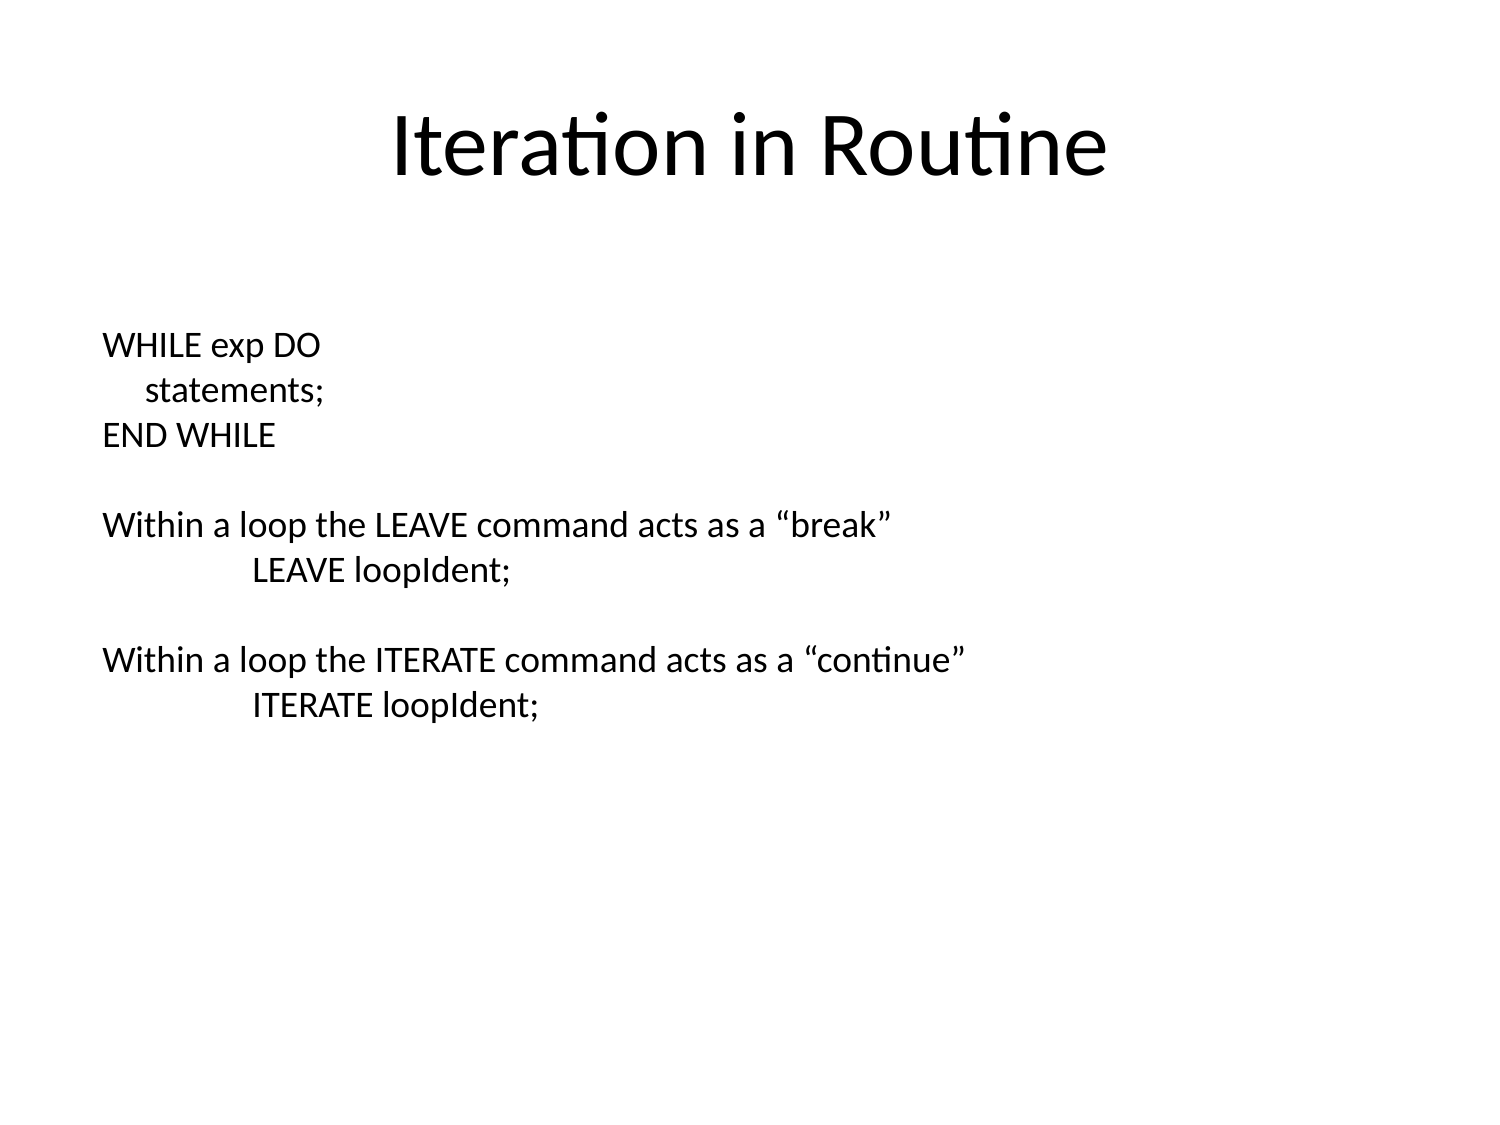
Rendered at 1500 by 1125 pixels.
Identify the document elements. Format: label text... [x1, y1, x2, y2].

text_box WHILE exp DO statements; END WHILE Within a loop the LEAVE command acts as a “break” LEAVE loopIdent; Within a loop the ITERATE command acts as a “continue” ITERATE loopIdent; [87, 312, 1413, 733]
title Iteration in Routine [75, 45, 1425, 233]
